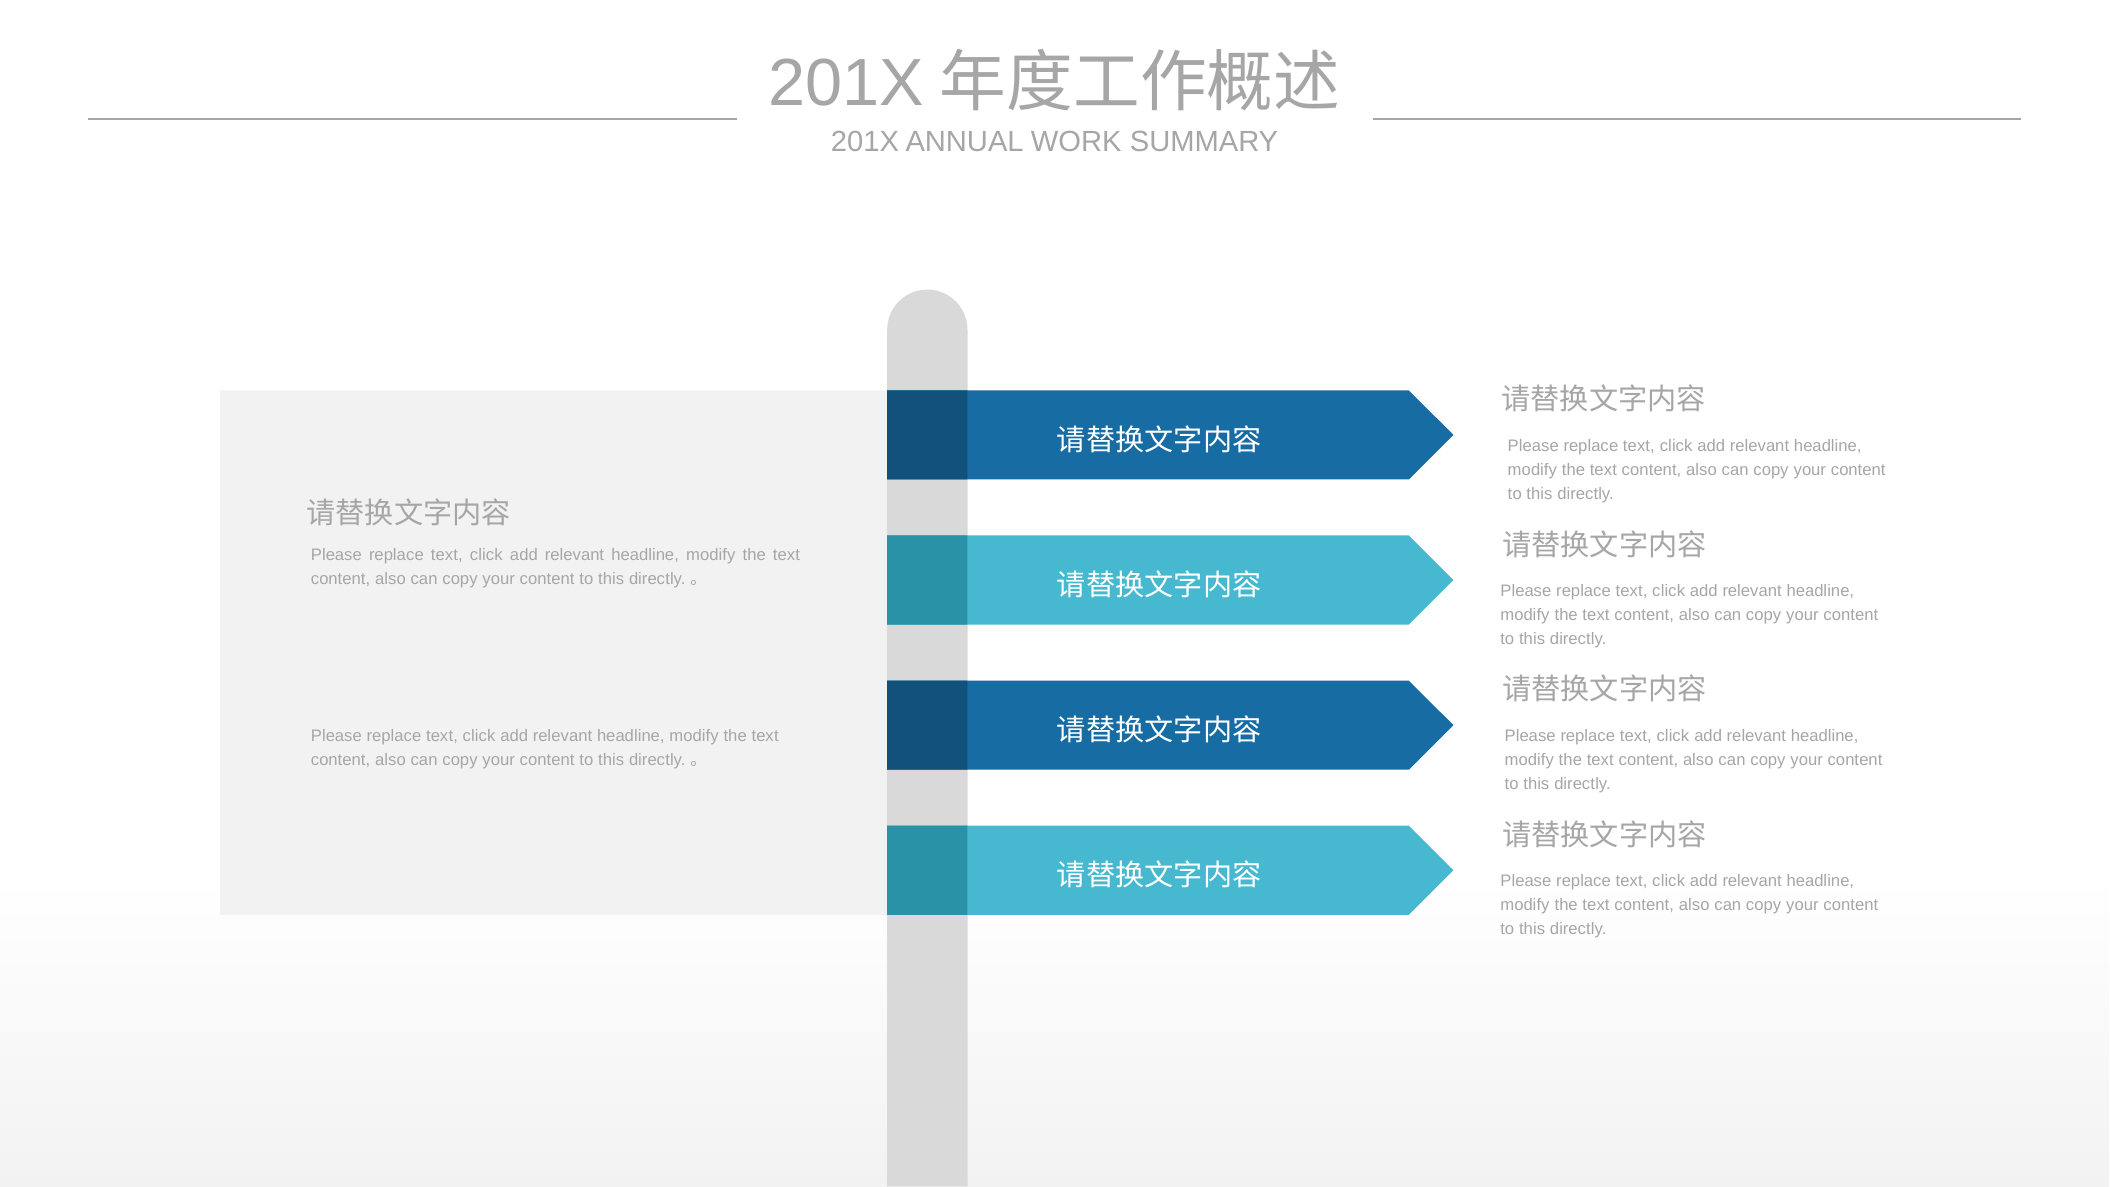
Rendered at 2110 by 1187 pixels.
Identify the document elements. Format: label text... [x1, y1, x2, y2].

text_box [886, 915, 969, 1187]
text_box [1485, 366, 1903, 510]
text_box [1485, 511, 1896, 655]
text_box [887, 480, 969, 535]
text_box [887, 390, 1454, 480]
text_box [887, 770, 969, 825]
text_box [220, 390, 887, 915]
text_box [887, 680, 1454, 770]
text_box 201X年度工作概述 [730, 38, 1379, 119]
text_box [1485, 801, 1896, 945]
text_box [887, 825, 1454, 915]
text_box [886, 288, 969, 390]
text_box 201X ANNUAL WORK SUMMARY [824, 122, 1285, 158]
text_box [887, 625, 969, 680]
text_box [1485, 656, 1900, 800]
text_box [887, 535, 1454, 625]
